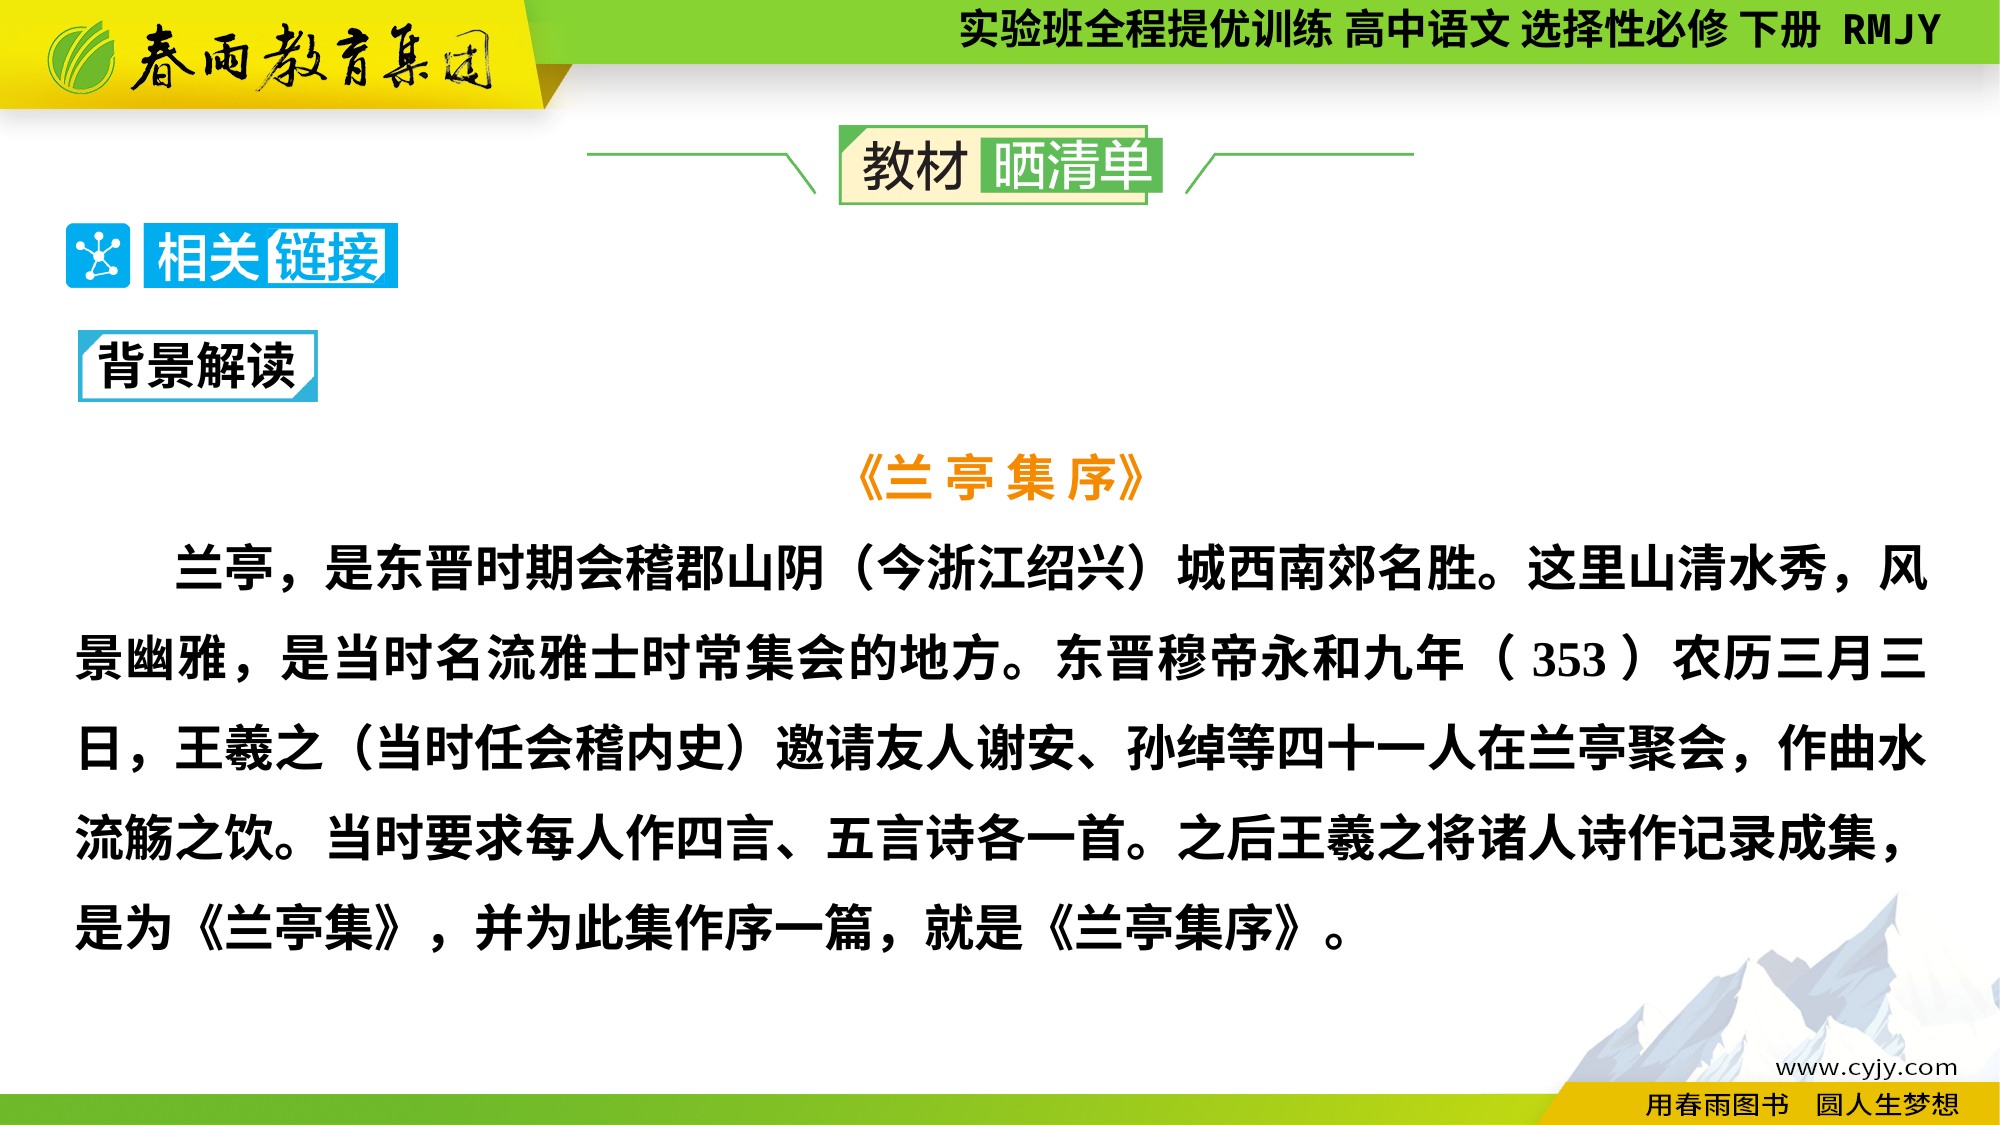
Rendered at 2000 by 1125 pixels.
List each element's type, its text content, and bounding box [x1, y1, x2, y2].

picture [0, 0, 2000, 1125]
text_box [78, 326, 319, 404]
list 《兰 亭 集 序》 兰亭，是东晋时期会稽郡山阴（今浙江绍兴）城西南郊名胜。这里山清水秀，风景幽雅，是当时名流雅士时常集会的地方。东晋穆帝永和九年（353）农历三月三日，王羲之（当时任会稽内史）邀请友人谢安、孙绰等四十一人在兰亭聚会，作曲水流觞之饮。当时要求每人作四言、五言诗各一首。之后王羲之将诸人诗作记录成集，是为《兰亭集》，并为此集作序一篇，就是《兰亭集序》。 [59, 408, 1944, 970]
